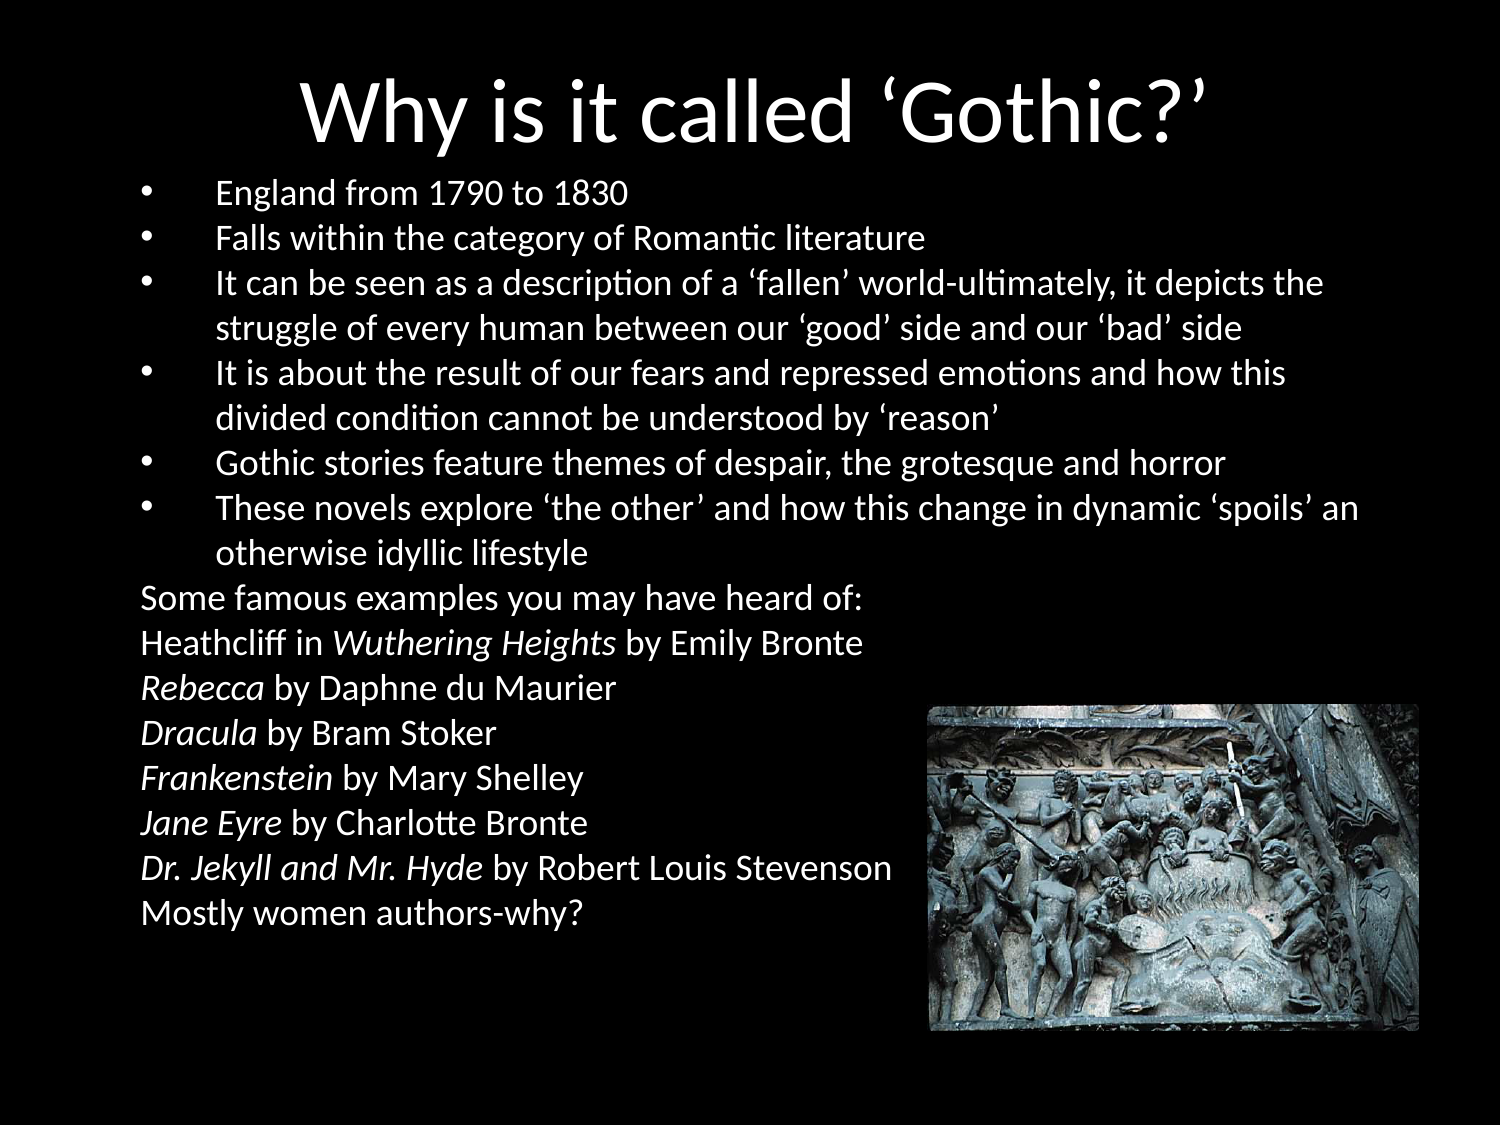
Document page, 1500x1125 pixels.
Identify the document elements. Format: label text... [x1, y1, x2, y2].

picture [926, 703, 1420, 1031]
text_box England from 1790 to 1830 Falls within the category of Romantic literature It can be seen as a description of a ‘fallen’ world-ultimately, it depicts the struggle of every human between our ‘good’ side and our ‘bad’ side It is about the result of our fears and repressed emotions and how this divided condition cannot be understood by ‘reason’ Gothic stories feature themes of despair, the grotesque and horror These novels explore ‘the other’ and how this change in dynamic ‘spoils’ an otherwise idyllic lifestyle Some famous examples you may have heard of: Heathcliff in Wuthering Heights by Emily Bronte Rebecca by Daphne du Maurier Dracula by Bram Stoker Frankenstein by Mary Shelley Jane Eyre by Charlotte Bronte Dr. Jekyll and Mr. Hyde by Robert Louis Stevenson Mostly women authors-why? [125, 160, 1390, 1076]
title Why is it called ‘Gothic?’ [80, 12, 1431, 200]
